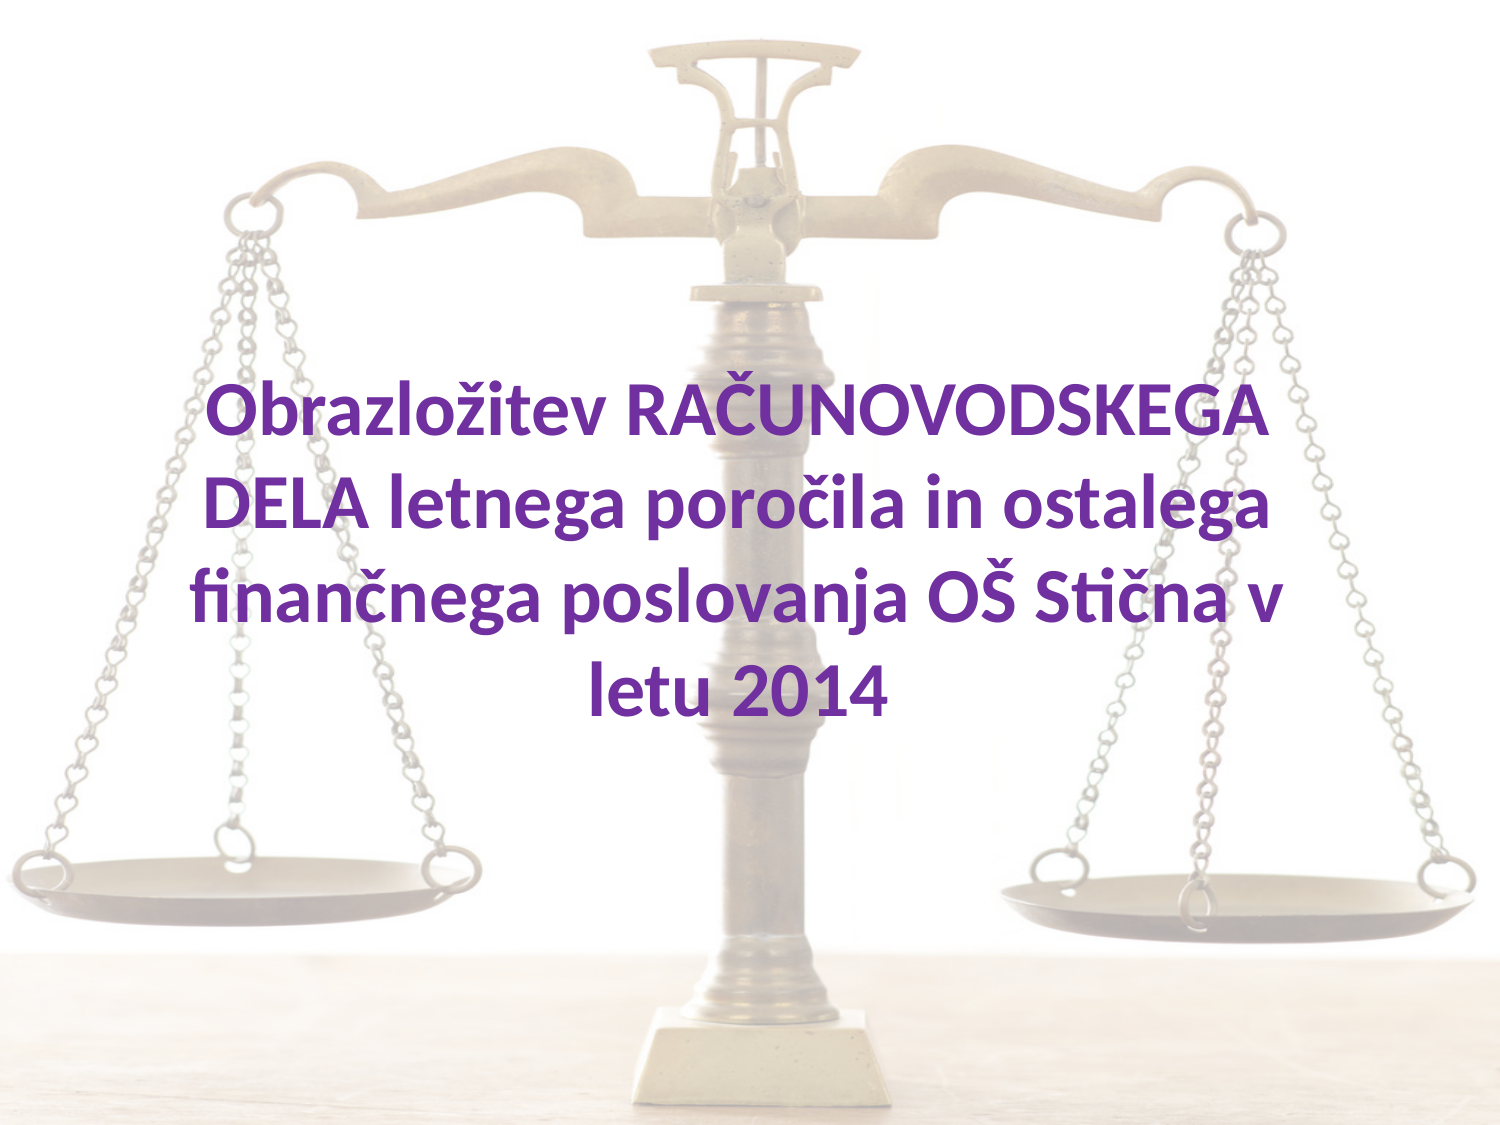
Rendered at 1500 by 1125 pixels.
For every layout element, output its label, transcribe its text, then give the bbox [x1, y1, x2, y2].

title Obrazložitev RAČUNOVODSKEGA DELA letnega poročila in ostalega finančnega poslovanja OŠ Stična v letu 2014 [112, 349, 1365, 740]
